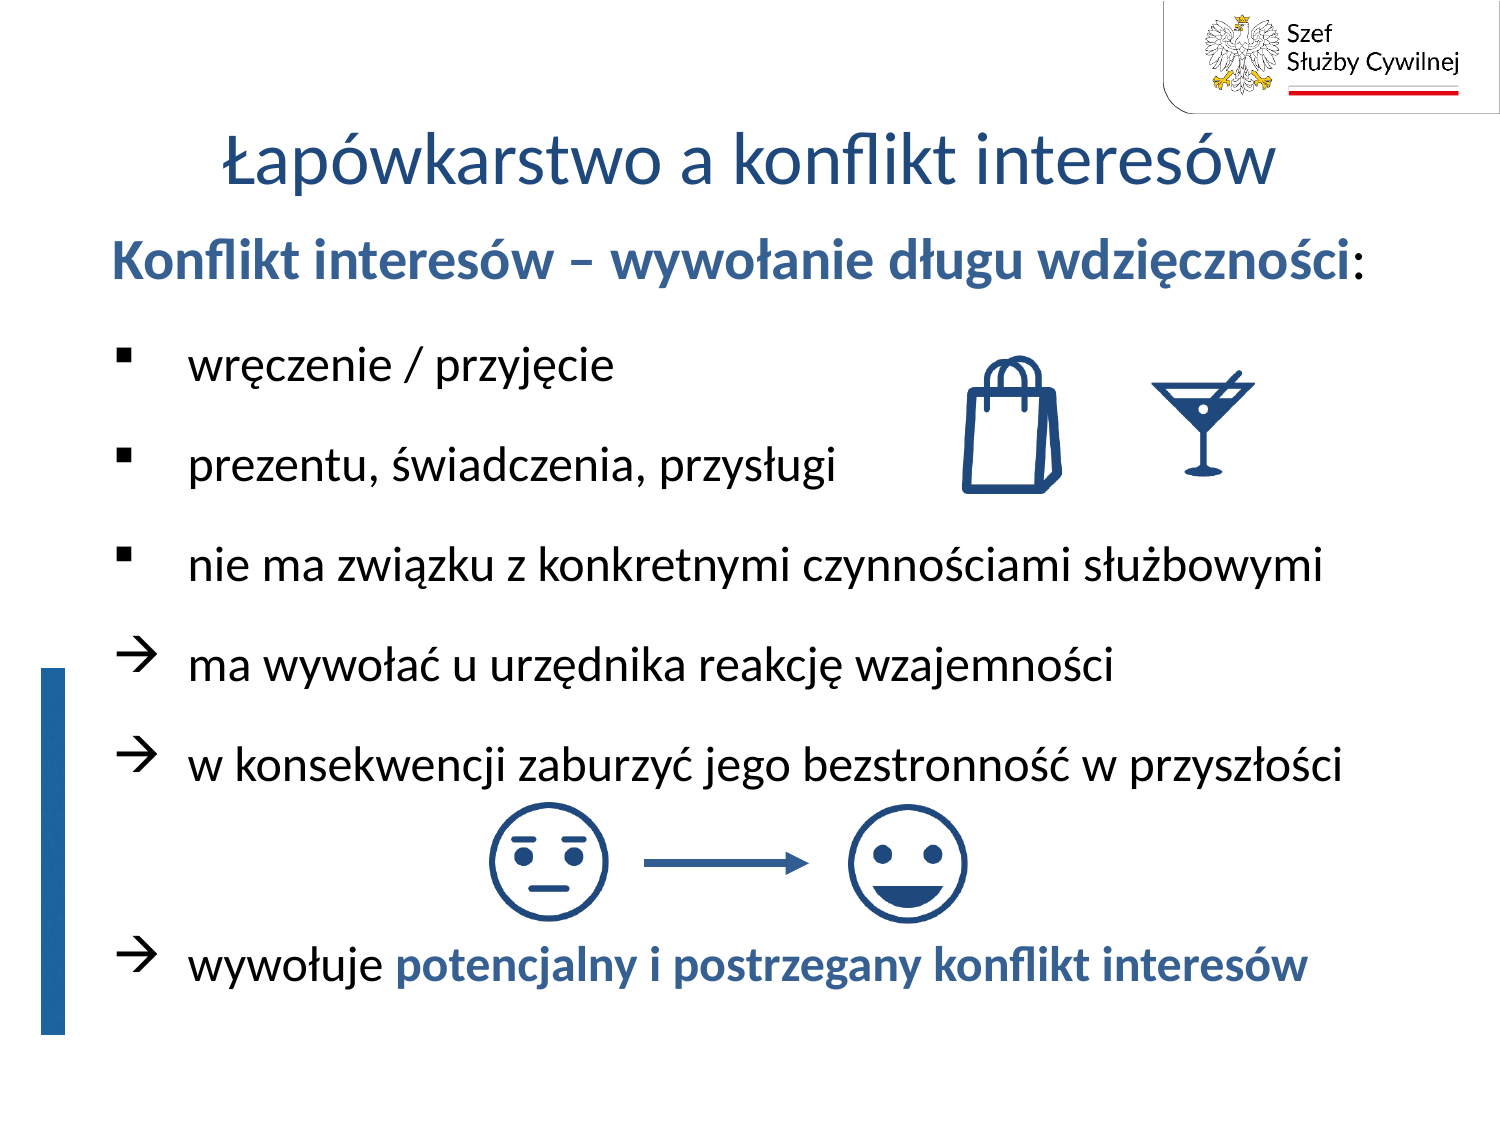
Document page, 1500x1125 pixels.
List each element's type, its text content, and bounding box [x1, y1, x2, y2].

picture [1163, 0, 1500, 114]
picture [832, 788, 983, 939]
picture [1127, 347, 1279, 499]
picture [472, 786, 624, 938]
picture [936, 349, 1087, 501]
title Łapówkarstwo a konflikt interesów [100, 101, 1400, 178]
text_box Konflikt interesów – wywołanie długu wdzięczności: wręczenie / przyjęcie prezentu, świadczenia, przysługi nie ma związku z konkretnymi czynnościami służbowymi ma wywołać u urzędnika reakcję wzajemności w konsekwencji zaburzyć jego bezstronność w przyszłości wywołuje potencjalny i postrzegany konflikt interesów [97, 178, 1400, 1018]
picture [41, 668, 65, 1035]
